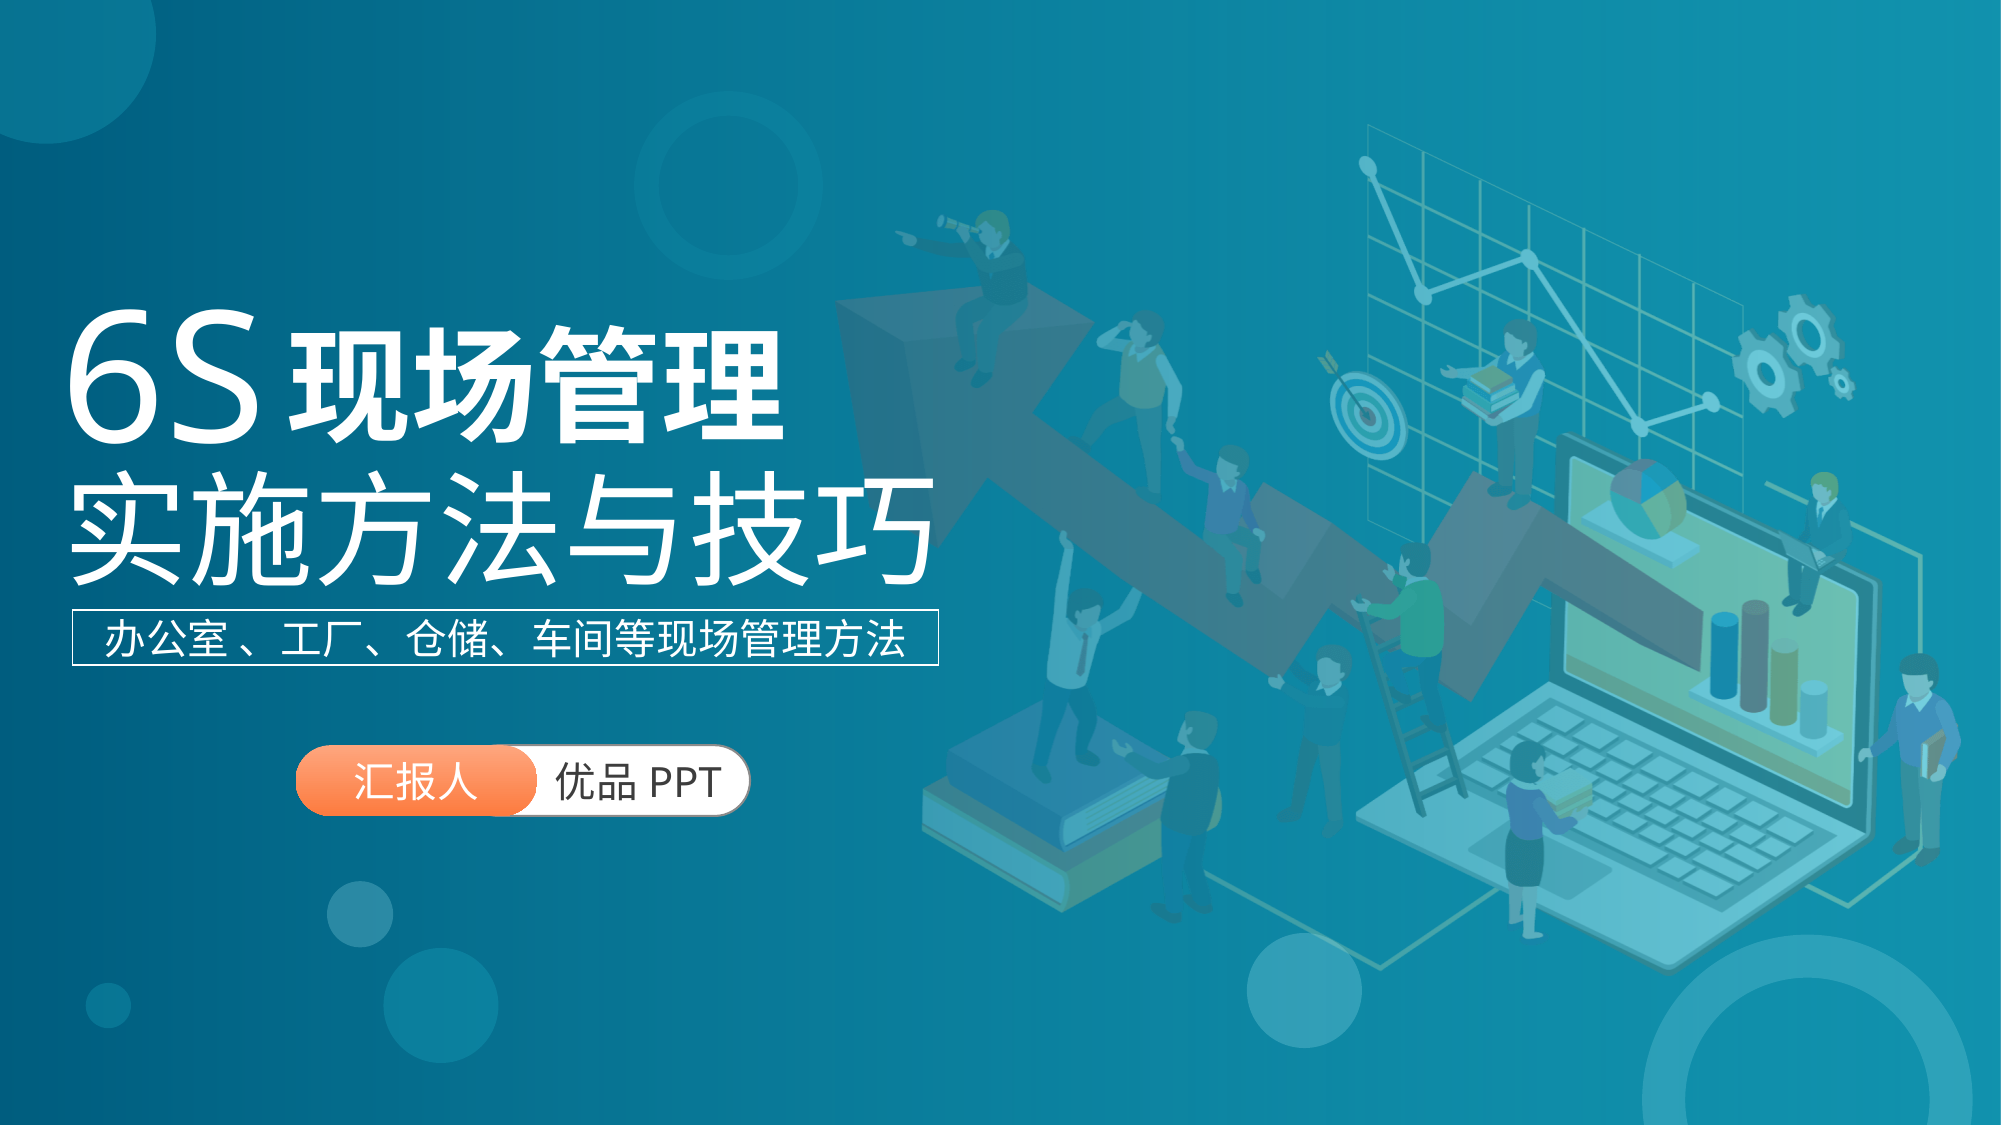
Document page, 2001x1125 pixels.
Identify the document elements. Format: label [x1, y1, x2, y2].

text_box [0, 0, 2001, 1125]
